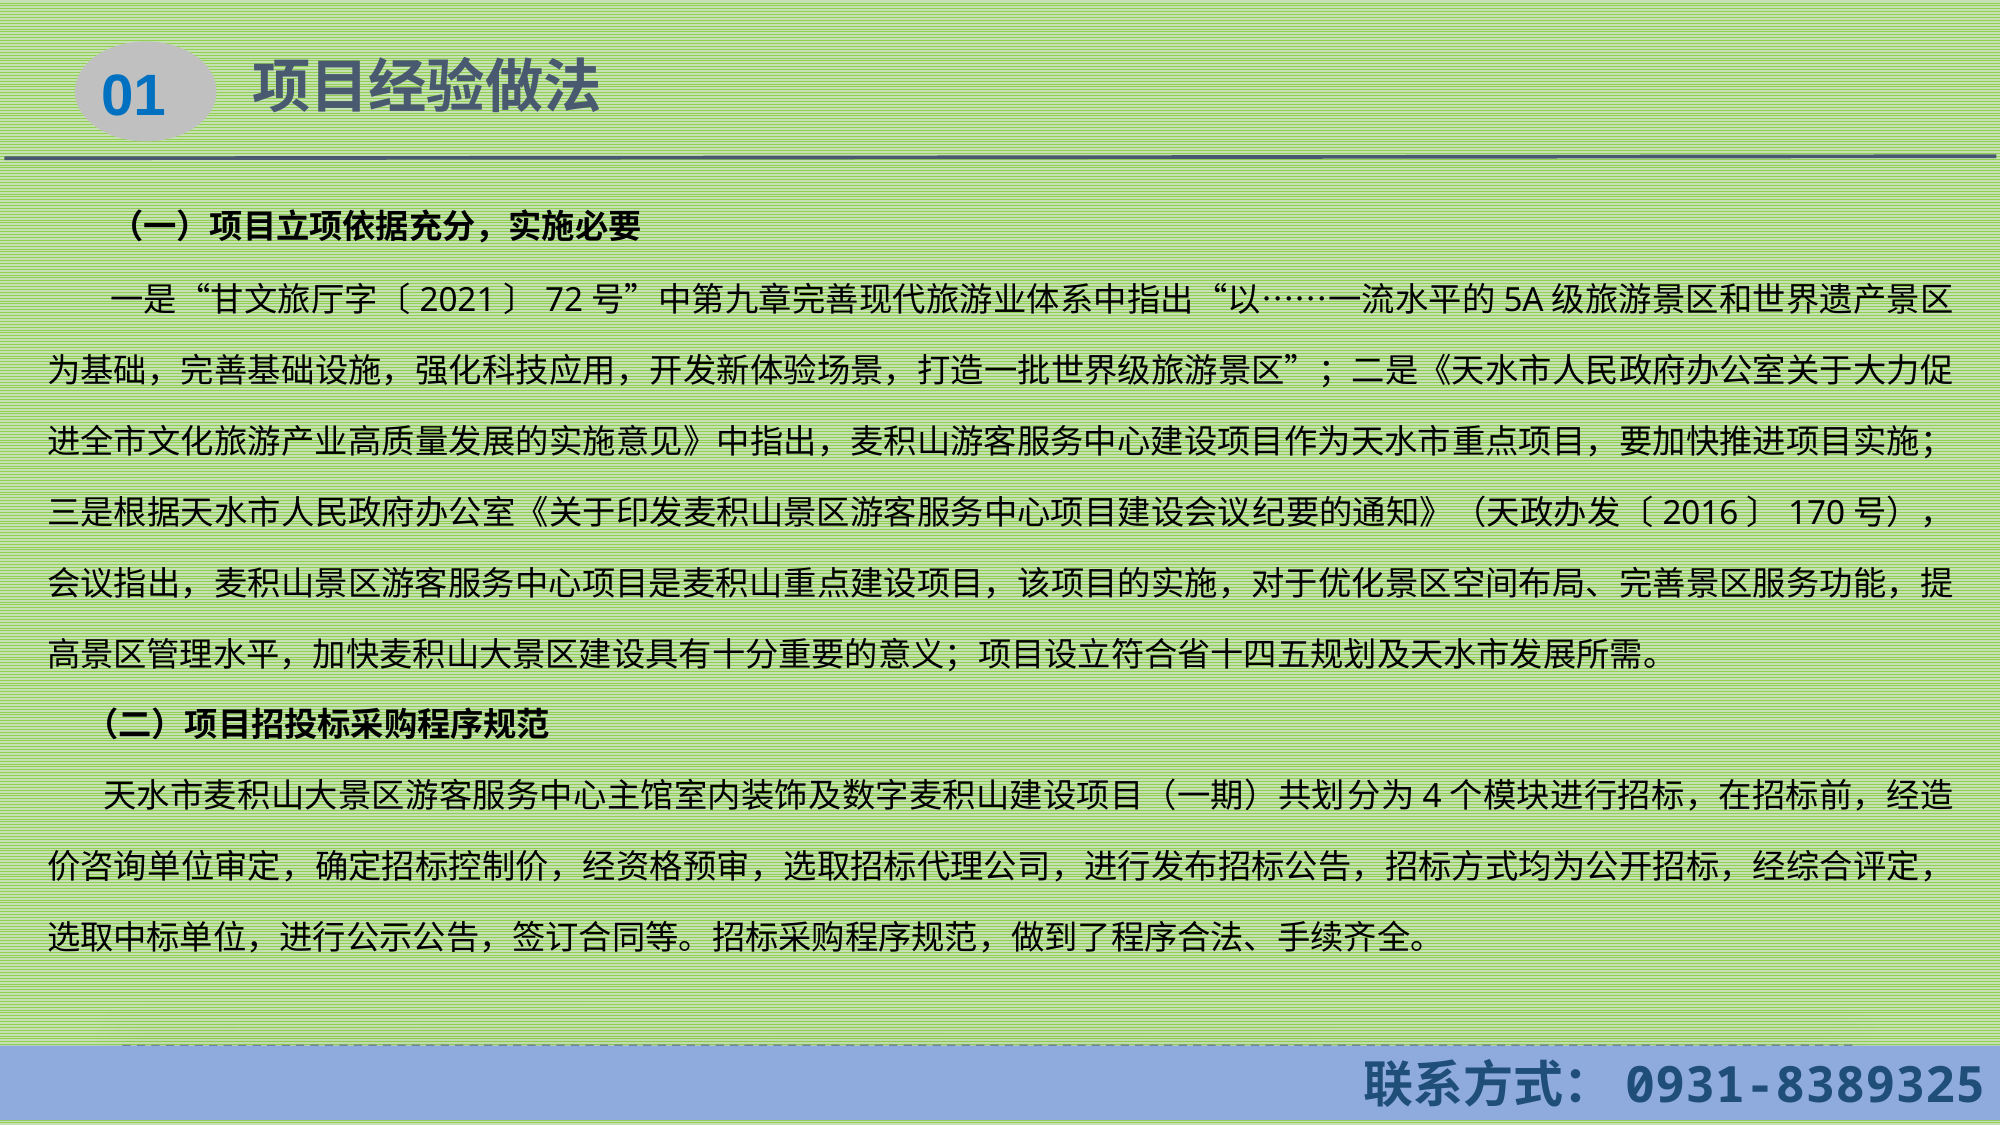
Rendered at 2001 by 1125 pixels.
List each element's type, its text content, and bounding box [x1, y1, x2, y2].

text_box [74, 41, 1147, 142]
text_box 联系方式：0931-8389325 [0, 1045, 2000, 1121]
text_box （一）项目立项依据充分，实施必要 一是“甘文旅厅字〔2021〕72号”中第九章完善现代旅游业体系中指出“以……一流水平的5A级旅游景区和世界遗产景区为基础，完善基础设施，强化科技应用，开发新体验场景，打造一批世界级旅游景区”；二是《天水市人民政府办公室关于大力促进全市文化旅游产业高质量发展的实施意见》中指出，麦积山游客服务中心建设项目作为天水市重点项目，要加快推进项目实施；三是根据天水市人民政府办公室《关于印发麦积山景区游客服务中心项目建设会议纪要的通知》（天政办发〔2016〕170号），会议指出，麦积山景区游客服务中心项目是麦积山重点建设项目，该项目的实施，对于优化景区空间布局、完善景区服务功能，提高景区管理水平，加快麦积山大景区建设具有十分重要的意义；项目设立符合省十四五规划及天水市发展所需。 （二）项目招投标采购程序规范 天水市麦积山大景区游客服务中心主馆室内装饰及数字麦积山建设项目（一期）共划分为4个模块进行招标，在招标前，经造价咨询单位审定，确定招标控制价，经资格预审，选取招标代理公司，进行发布招标公告，招标方式均为公开招标，经综合评定，选取中标单位，进行公示公告，签订合同等。招标采购程序规范，做到了程序合法、手续齐全。 [32, 169, 1969, 1007]
